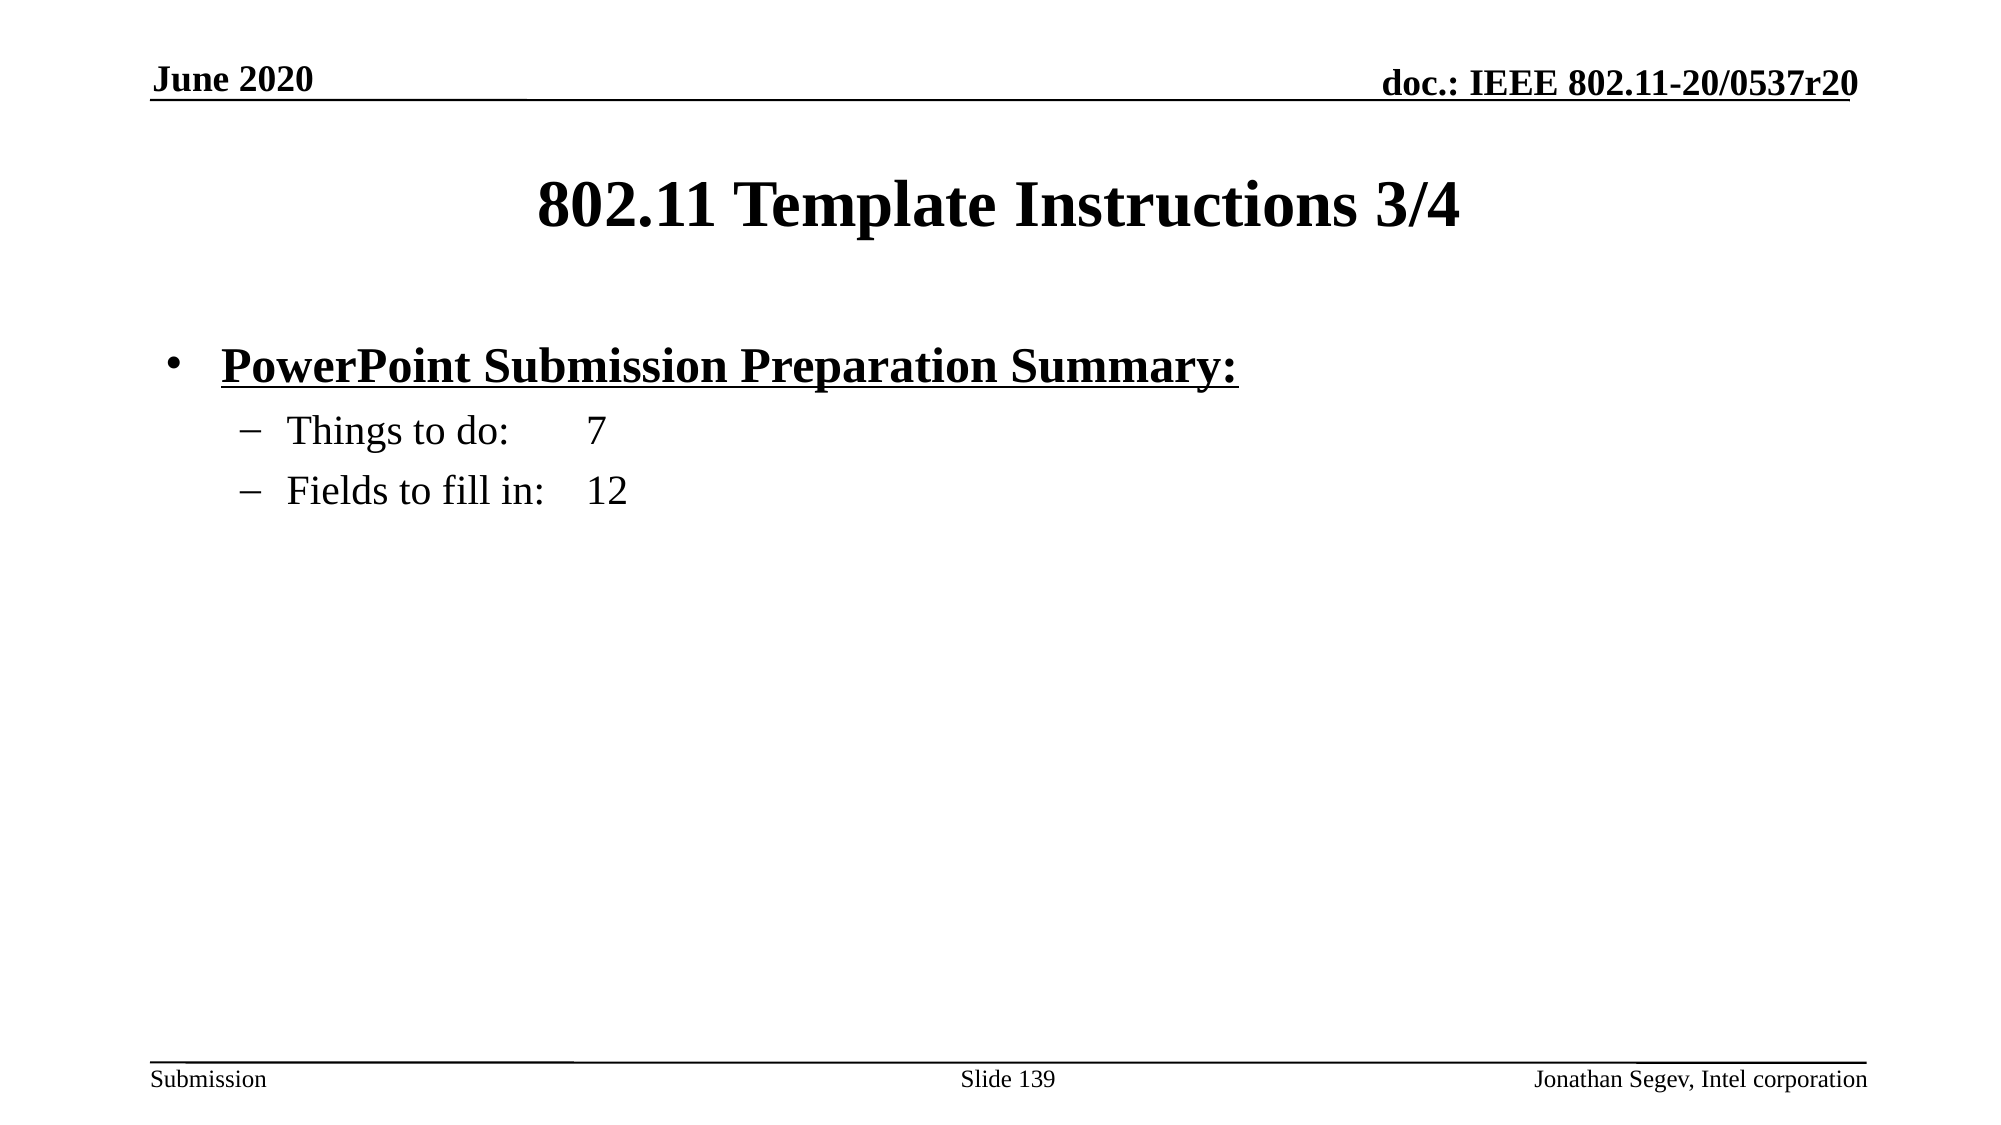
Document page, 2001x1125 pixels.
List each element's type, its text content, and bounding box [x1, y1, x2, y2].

list PowerPoint Submission Preparation Summary: Things to do: 7 Fields to fill in: 12 [149, 324, 1850, 1000]
slide_number Slide 139 [950, 1061, 1067, 1123]
footer Jonathan Segev, Intel corporation [1171, 1061, 1869, 1093]
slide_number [152, 54, 563, 100]
title 802.11 Template Instructions 3/4 [149, 112, 1850, 288]
